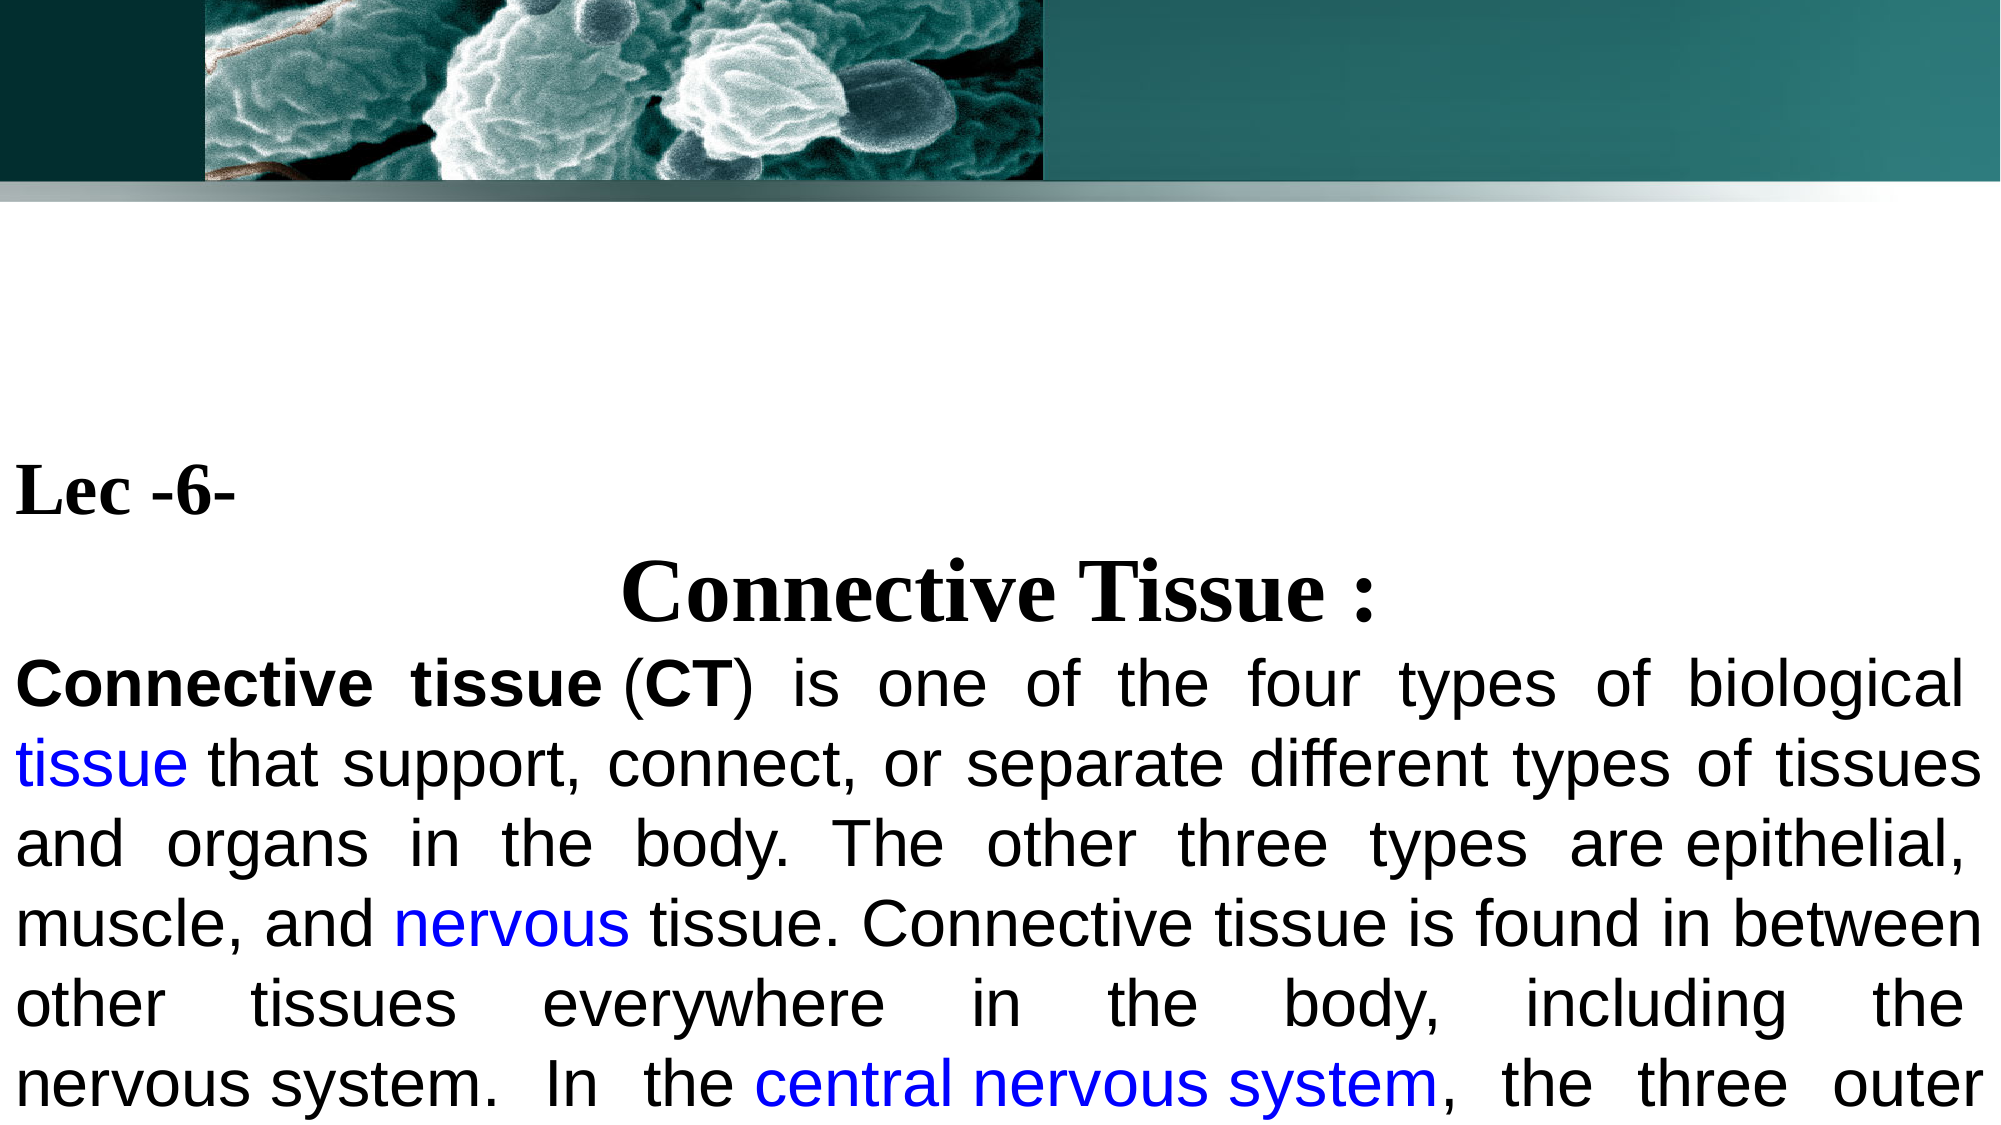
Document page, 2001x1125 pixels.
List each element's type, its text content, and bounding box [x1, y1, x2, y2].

picture [0, 0, 2001, 1125]
text_box Lec -6- Connective Tissue : Connective tissue (CT) is one of the four types of biological tissue that support, connect, or separate different types of tissues and organs in the body. The other three types are epithelial, muscle, and nervous tissue. Connective tissue is found in between other tissues everywhere in the body, including the nervous system. In the central nervous system, the three outer membranes (the meninges) that envelop the brain and spinal cord are composed of connective tissue. [0, 392, 2000, 1125]
